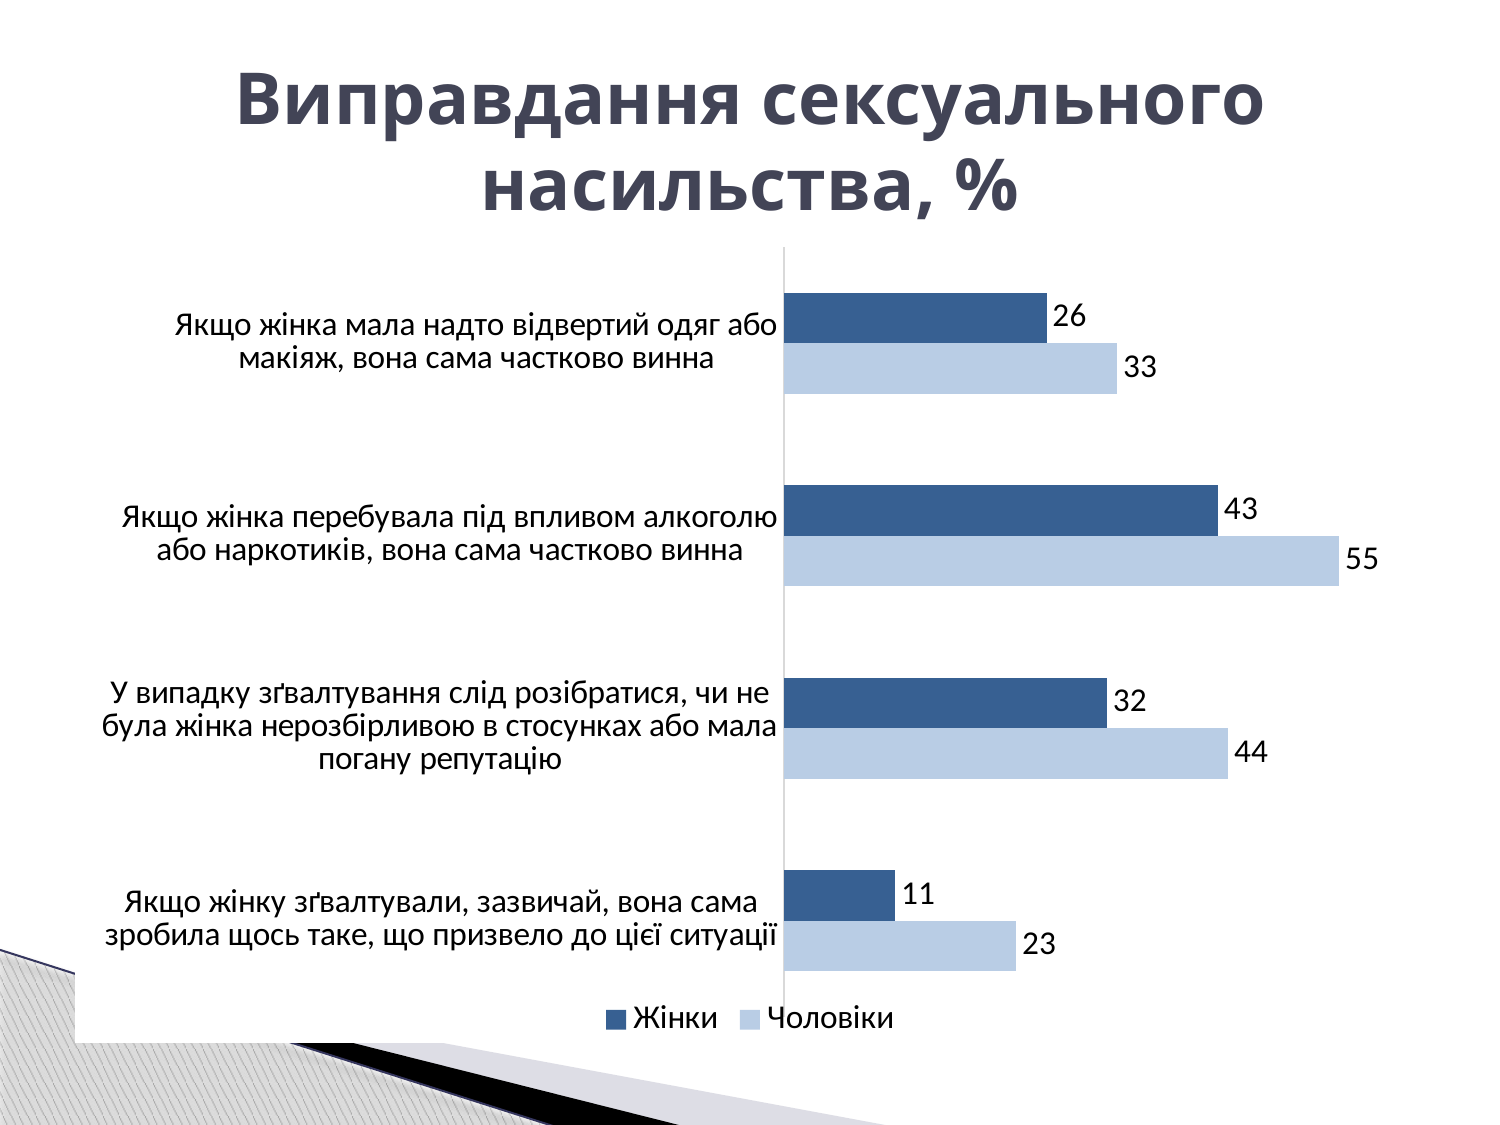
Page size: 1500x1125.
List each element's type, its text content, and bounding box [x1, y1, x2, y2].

title Виправдання сексуального насильства, % [75, 45, 1425, 222]
chart [74, 222, 1426, 1044]
